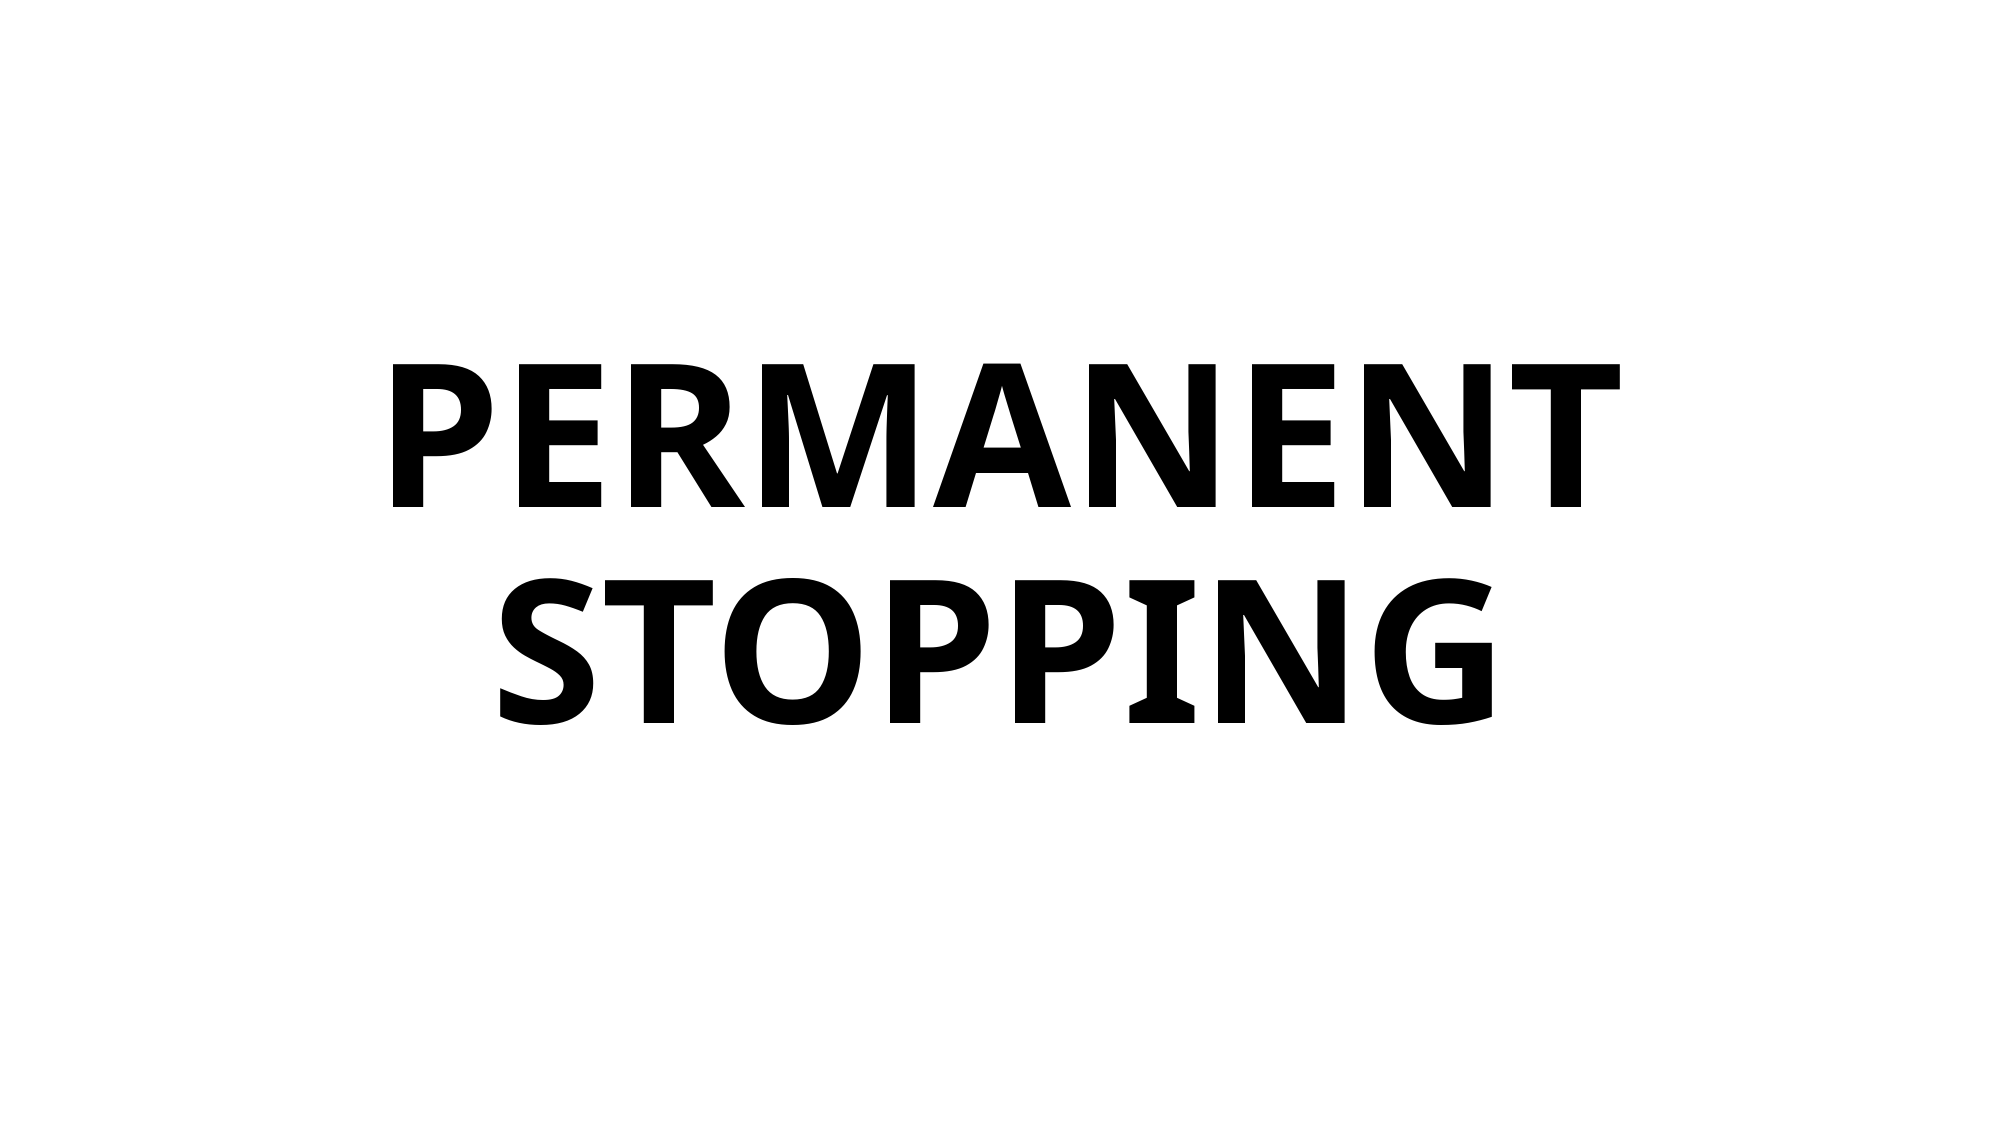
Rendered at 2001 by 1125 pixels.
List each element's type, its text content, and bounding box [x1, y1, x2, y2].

title PERMANENT STOPPING [137, 59, 1863, 1042]
